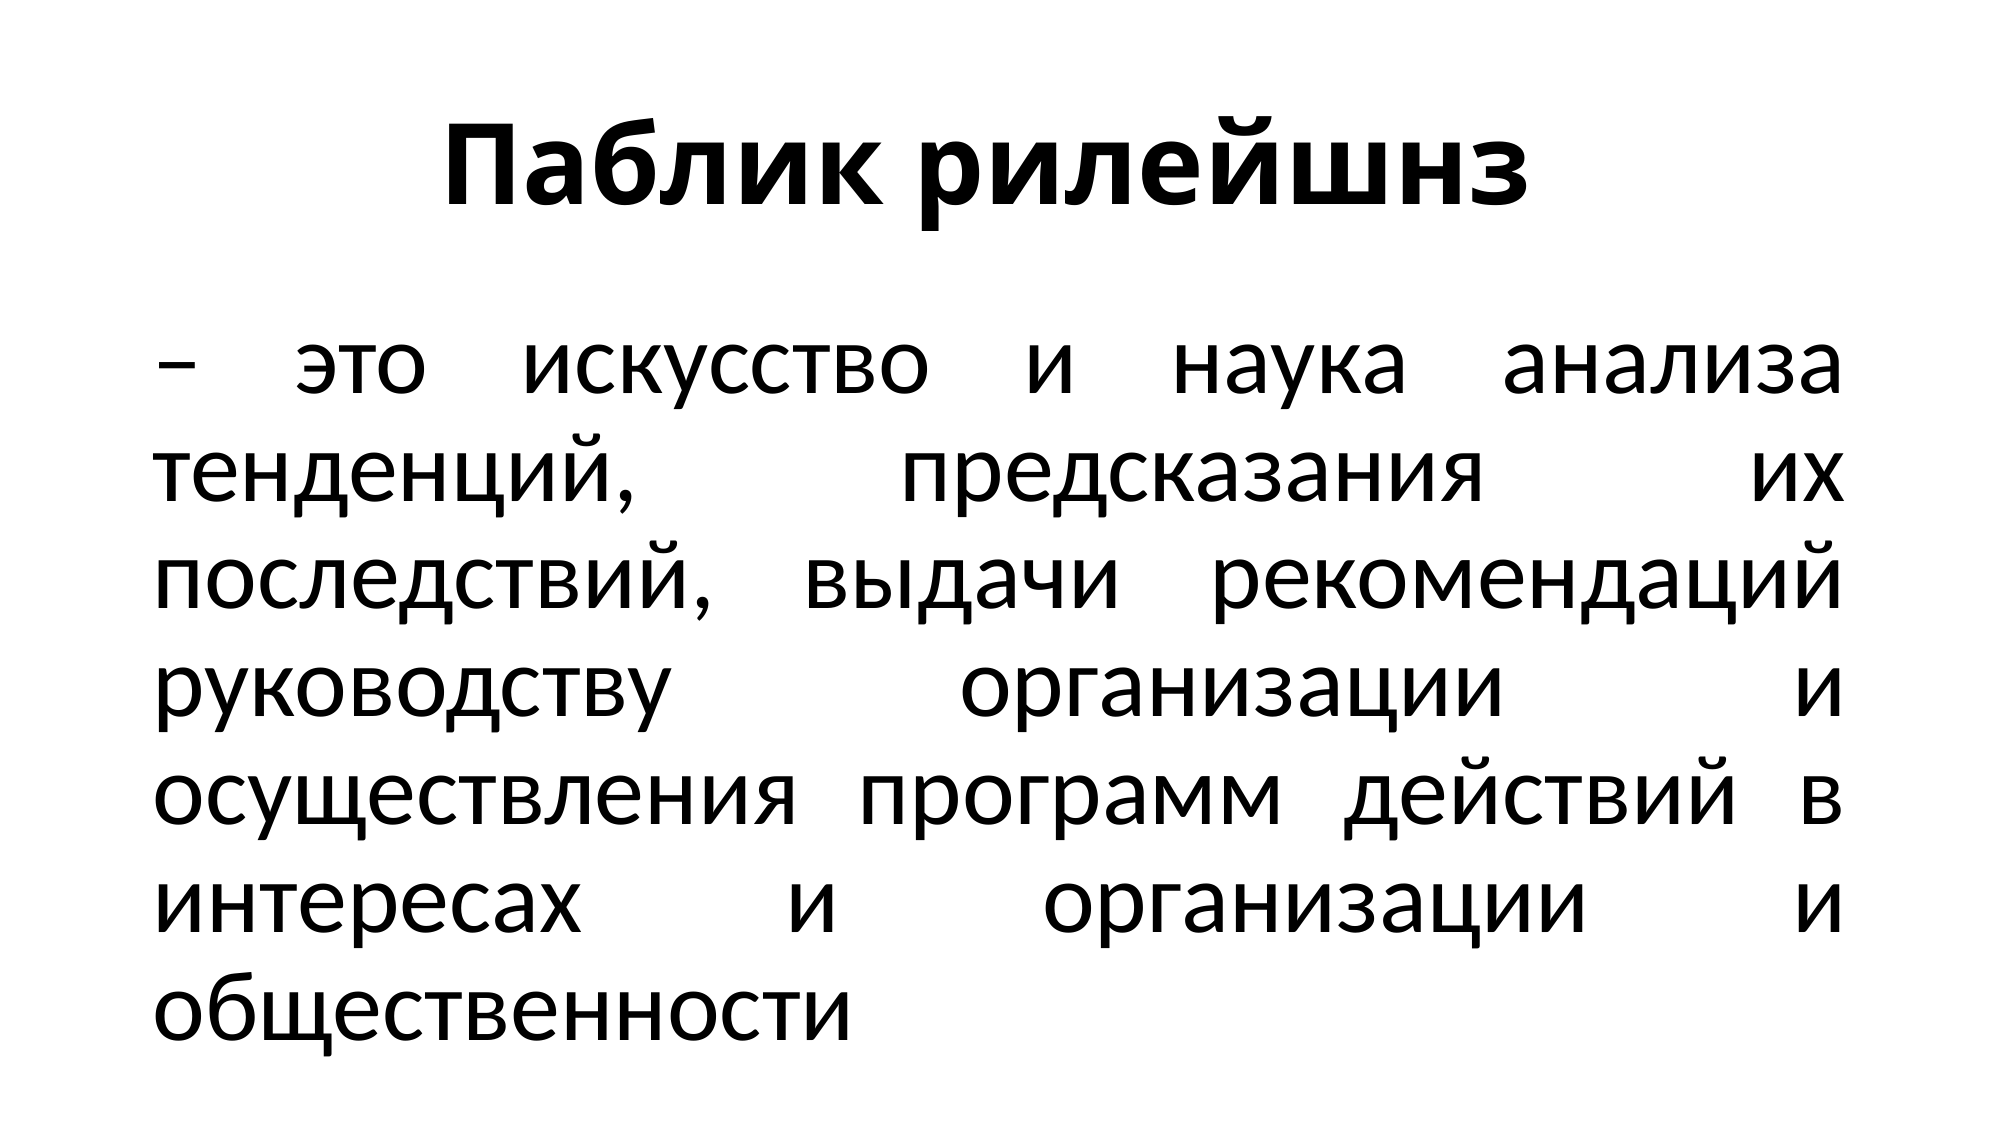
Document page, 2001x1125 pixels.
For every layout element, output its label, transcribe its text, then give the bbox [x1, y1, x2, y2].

list – это искусство и наука анализа тенденций, предсказания их последствий, выдачи рекомендаций руководству организации и осуществления программ действий в интересах и организации и общественности [137, 299, 1863, 1014]
title Паблик рилейшнз [137, 59, 1863, 278]
